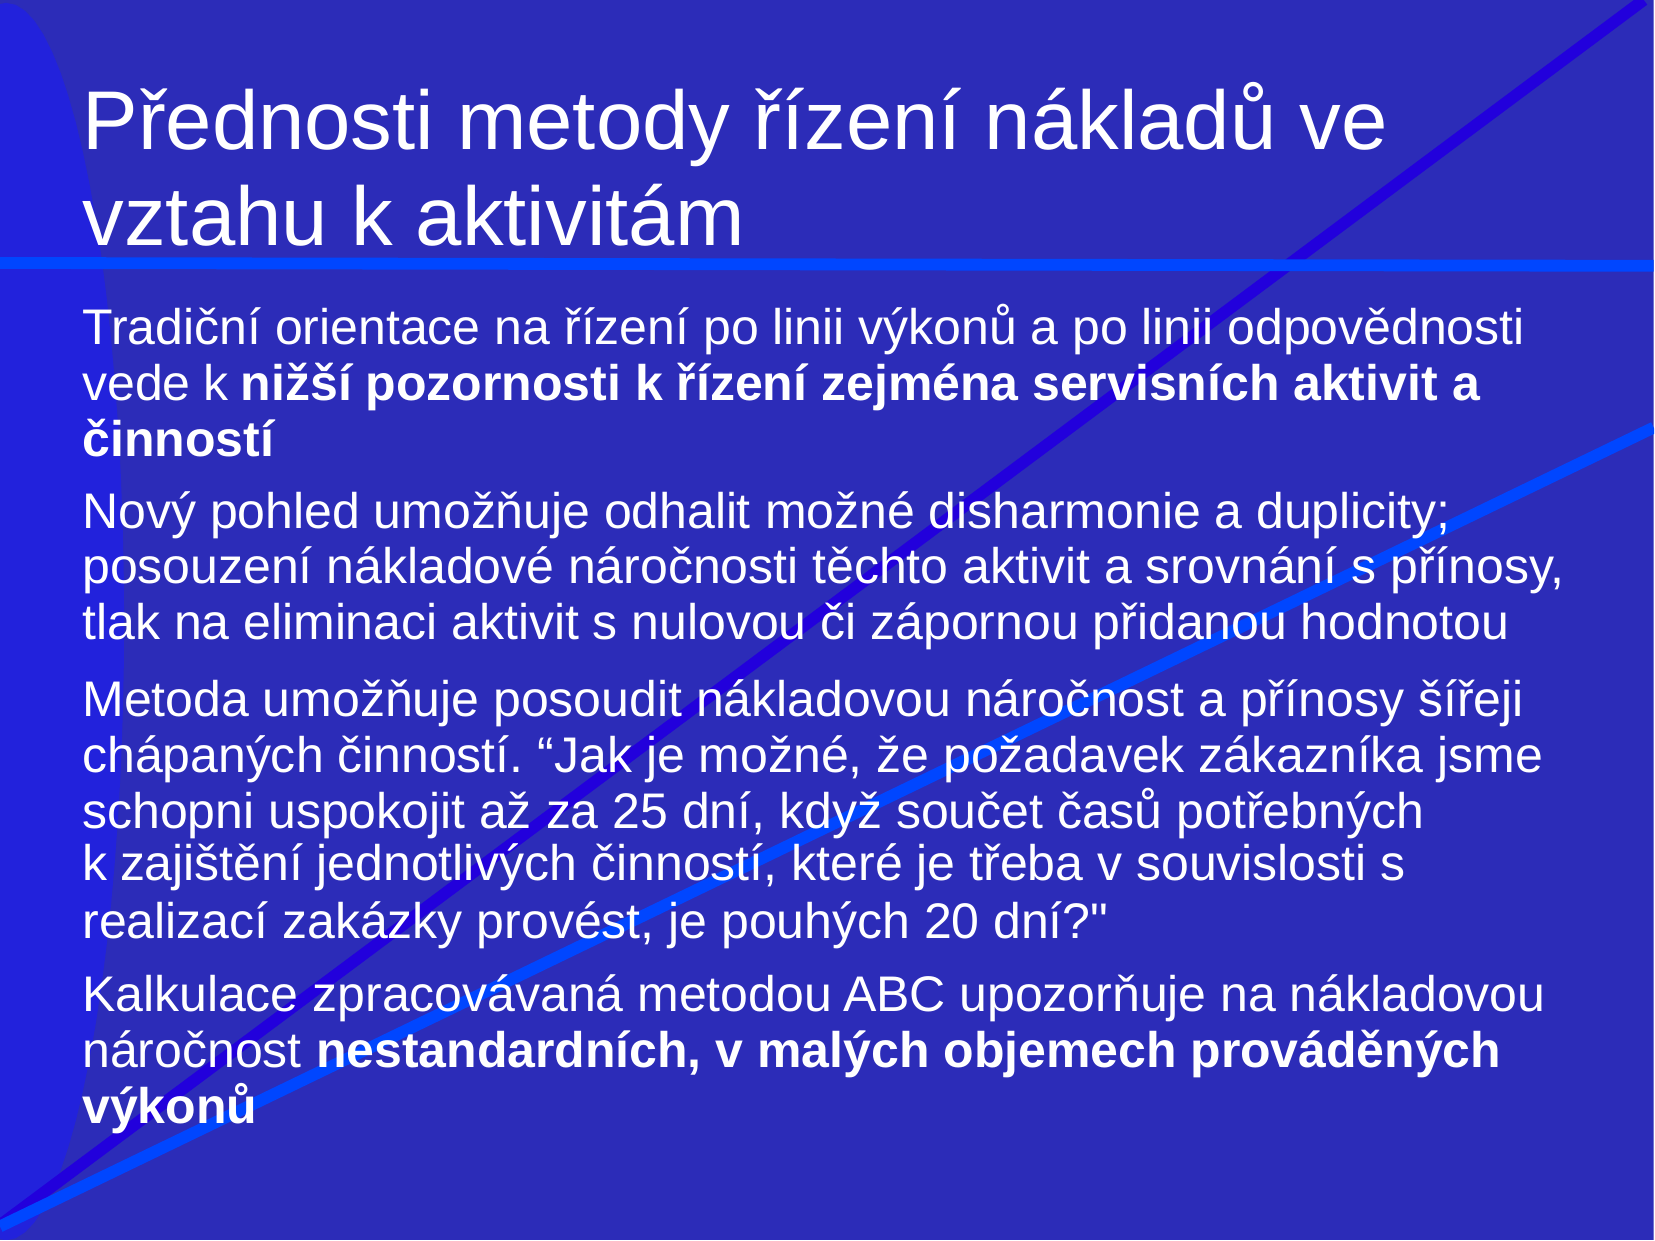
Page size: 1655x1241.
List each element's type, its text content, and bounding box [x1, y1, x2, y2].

title Přednosti metody řízení nákladů ve vztahu k aktivitám [80, 69, 1574, 277]
list Tradiční orientace na řízení po linii výkonů a po linii odpovědnosti vede k nižší pozornosti k řízení zejména servisních aktivit a činností Nový pohled umožňuje odhalit možné disharmonie a duplicity; posouzení nákladové náročnosti těchto aktivit a srovnání s přínosy, tlak na eliminaci aktivit s nulovou či zápornou přidanou hodnotou Metoda umožňuje posoudit nákladovou náročnost a přínosy šířeji chápaných činností. “Jak je možné, že požadavek zákazníka jsme schopni uspokojit až za 25 dní, když součet časů potřebných k zajištění jednotlivých činností, které je třeba v souvislosti s realizací zakázky provést, je pouhých 20 dní?" Kalkulace zpracovávaná metodou ABC upozorňuje na nákladovou náročnost nestandardních, v malých objemech prováděných výkonů [80, 298, 1574, 1135]
